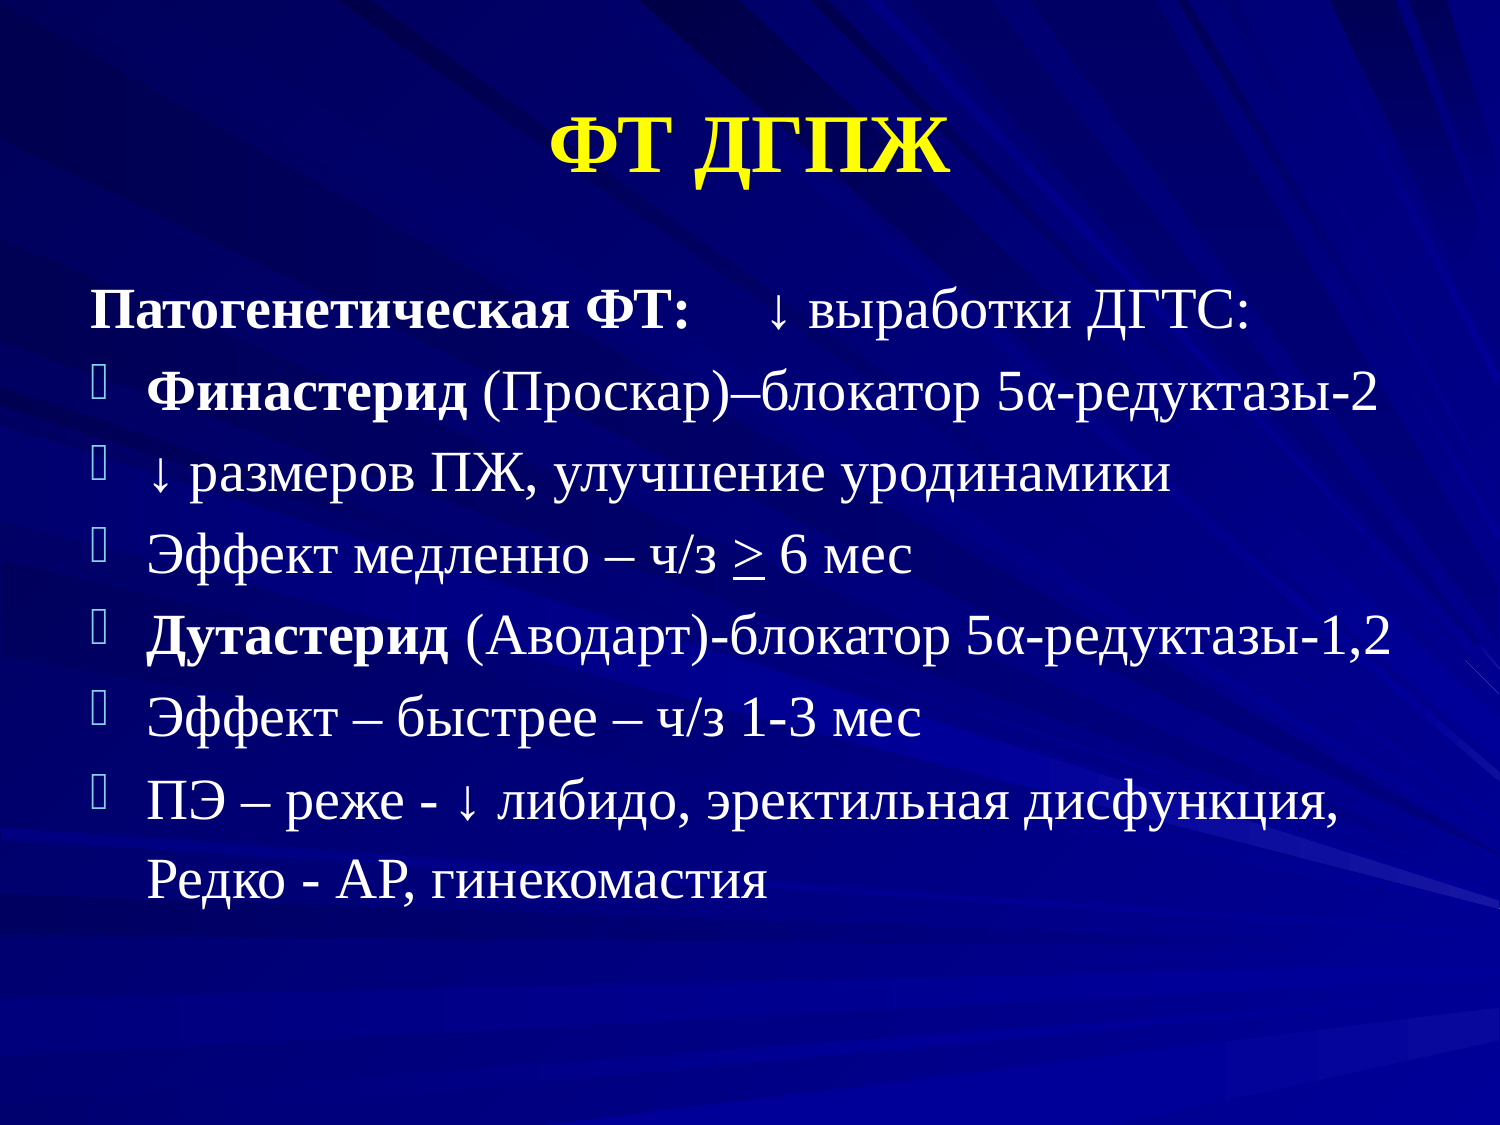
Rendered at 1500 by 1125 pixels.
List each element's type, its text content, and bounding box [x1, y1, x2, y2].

title ФТ ДГПЖ [74, 45, 1426, 234]
list Патогенетическая ФТ: ↓ выработки ДГТС: Финастерид (Проскар)–блокатор 5α-редуктазы-2 ↓ размеров ПЖ, улучшение уродинамики Эффект медленно – ч/з > 6 мес Дутастерид (Аводарт)-блокатор 5α-редуктазы-1,2 Эффект – быстрее – ч/з 1-3 мес ПЭ – реже - ↓ либидо, эректильная дисфункция, Редко - АР, гинекомастия [74, 262, 1426, 1006]
